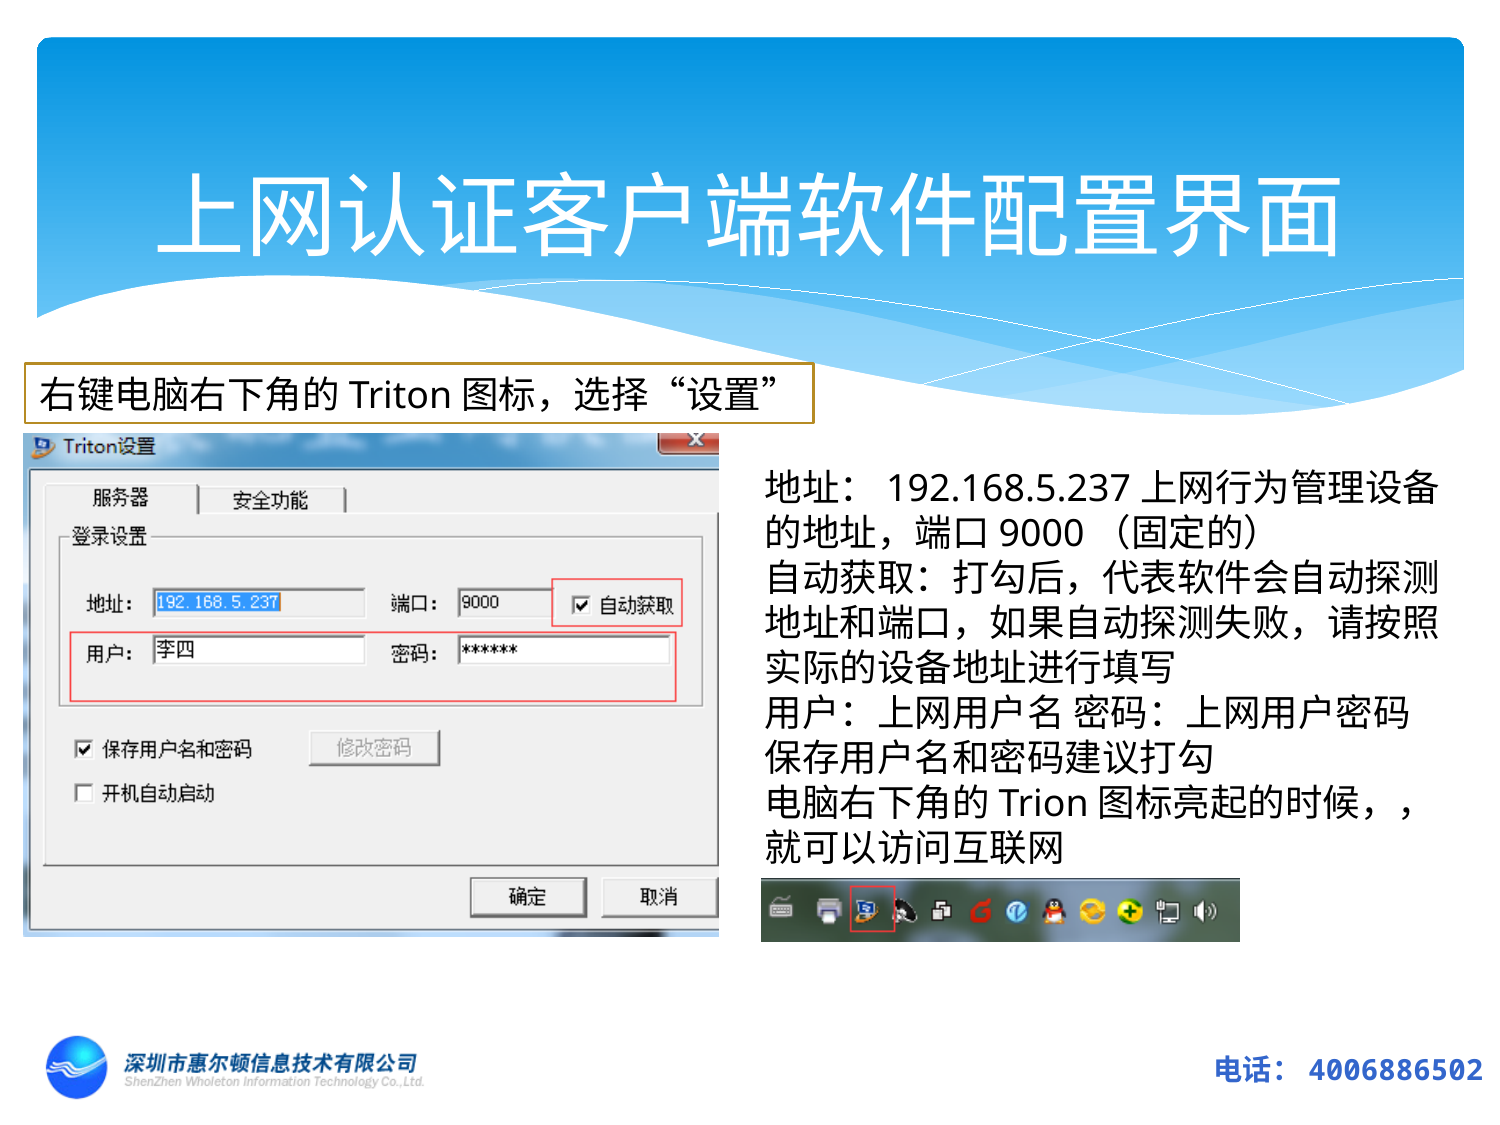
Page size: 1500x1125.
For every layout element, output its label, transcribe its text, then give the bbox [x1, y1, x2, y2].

text_box 地址：192.168.5.237上网行为管理设备的地址，端口9000（固定的） 自动获取：打勾后，代表软件会自动探测地址和端口，如果自动探测失败，请按照实际的设备地址进行填写 用户：上网用户名 密码：上网用户密码 保存用户名和密码建议打勾 电脑右下角的Trion图标亮起的时候，，就可以访问互联网 [750, 456, 1477, 877]
picture [24, 1024, 438, 1110]
picture [23, 433, 719, 937]
picture [761, 878, 1240, 942]
text_box 右键电脑右下角的Triton图标，选择“设置” [24, 362, 815, 424]
title 上网认证客户端软件配置界面 [74, 55, 1426, 262]
